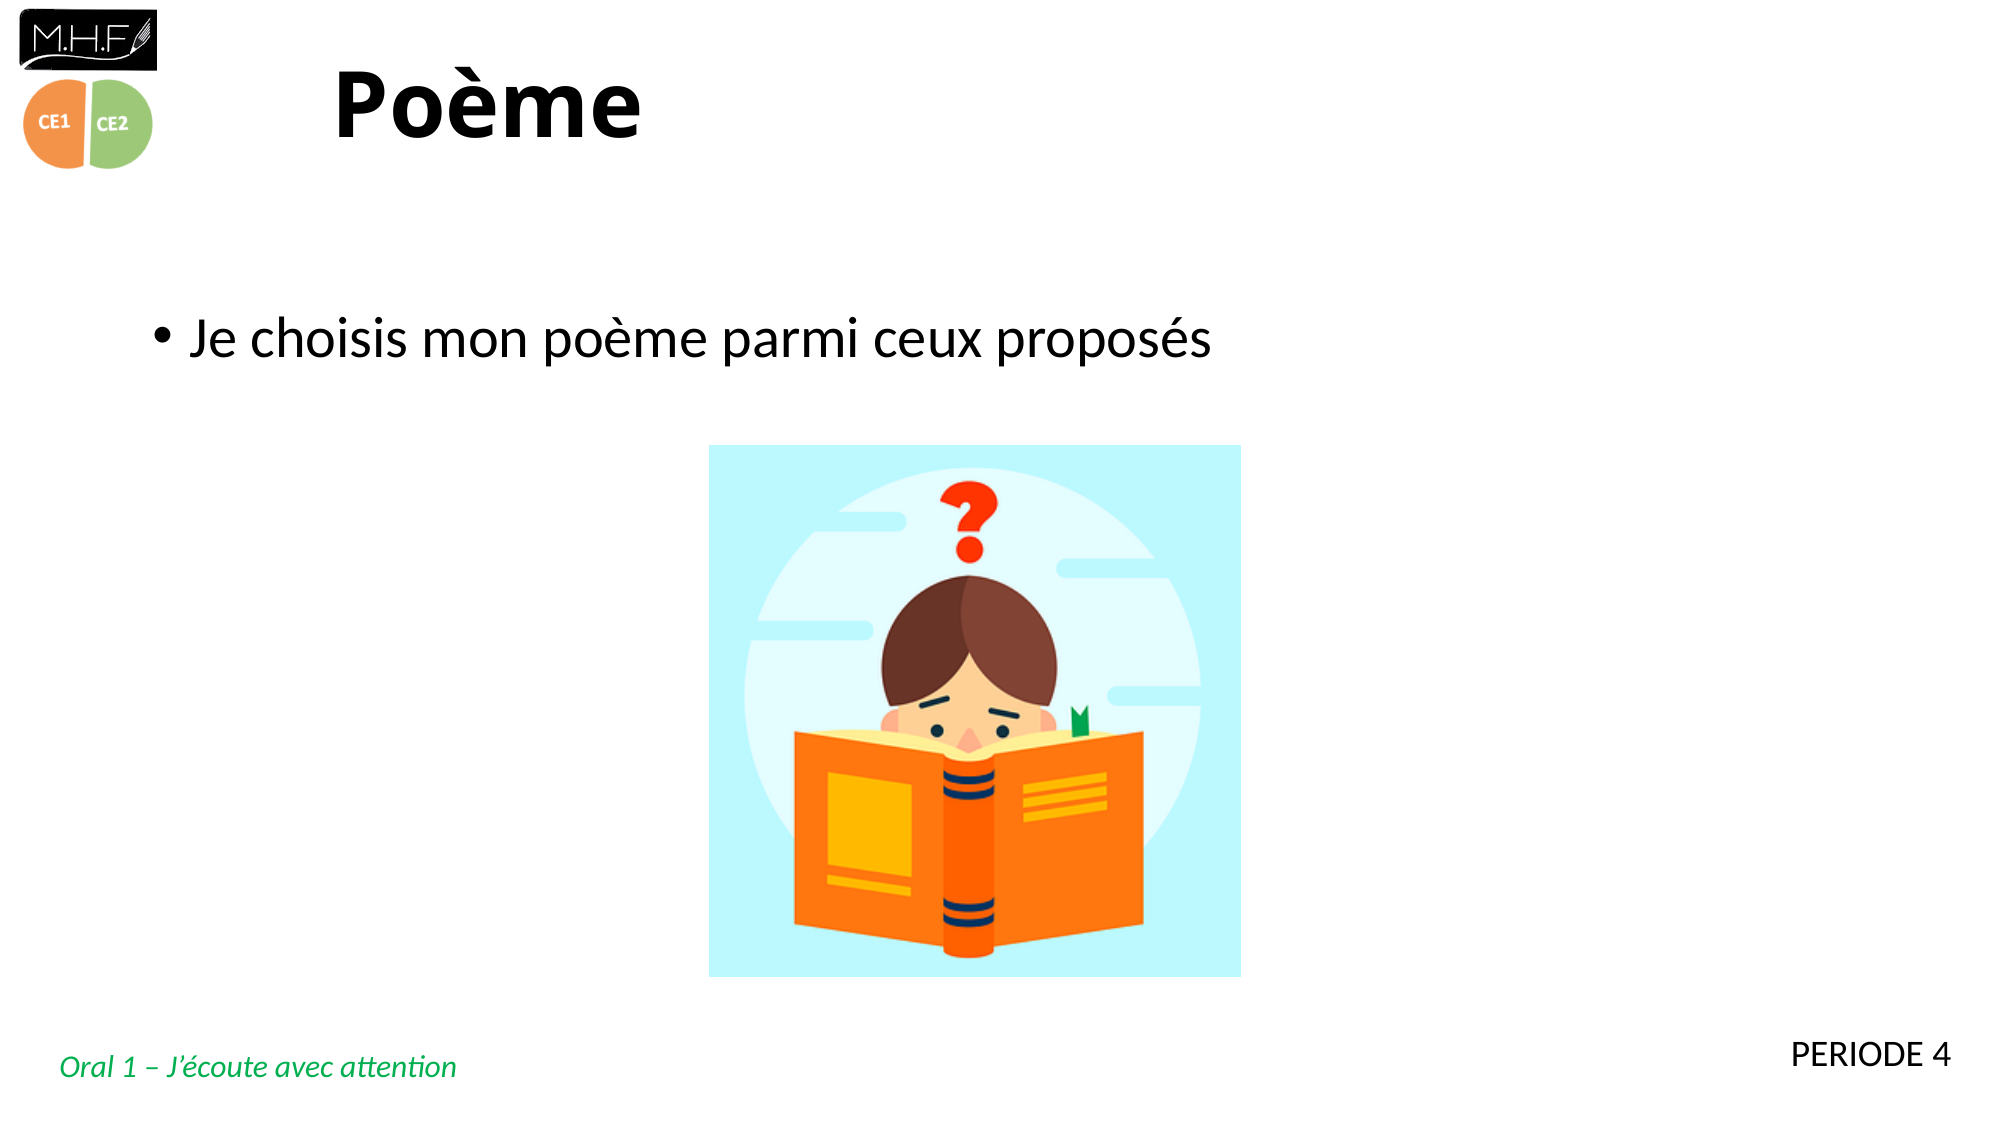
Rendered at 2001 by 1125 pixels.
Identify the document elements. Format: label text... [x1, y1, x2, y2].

picture [1, 7, 177, 207]
title Poème [316, 0, 1863, 218]
text_box Oral 1 – J’écoute avec attention [44, 1038, 1346, 1092]
list Je choisis mon poème parmi ceux proposés [137, 299, 1863, 1014]
picture [709, 445, 1241, 977]
text_box PERIODE 4 [1362, 1021, 1967, 1082]
